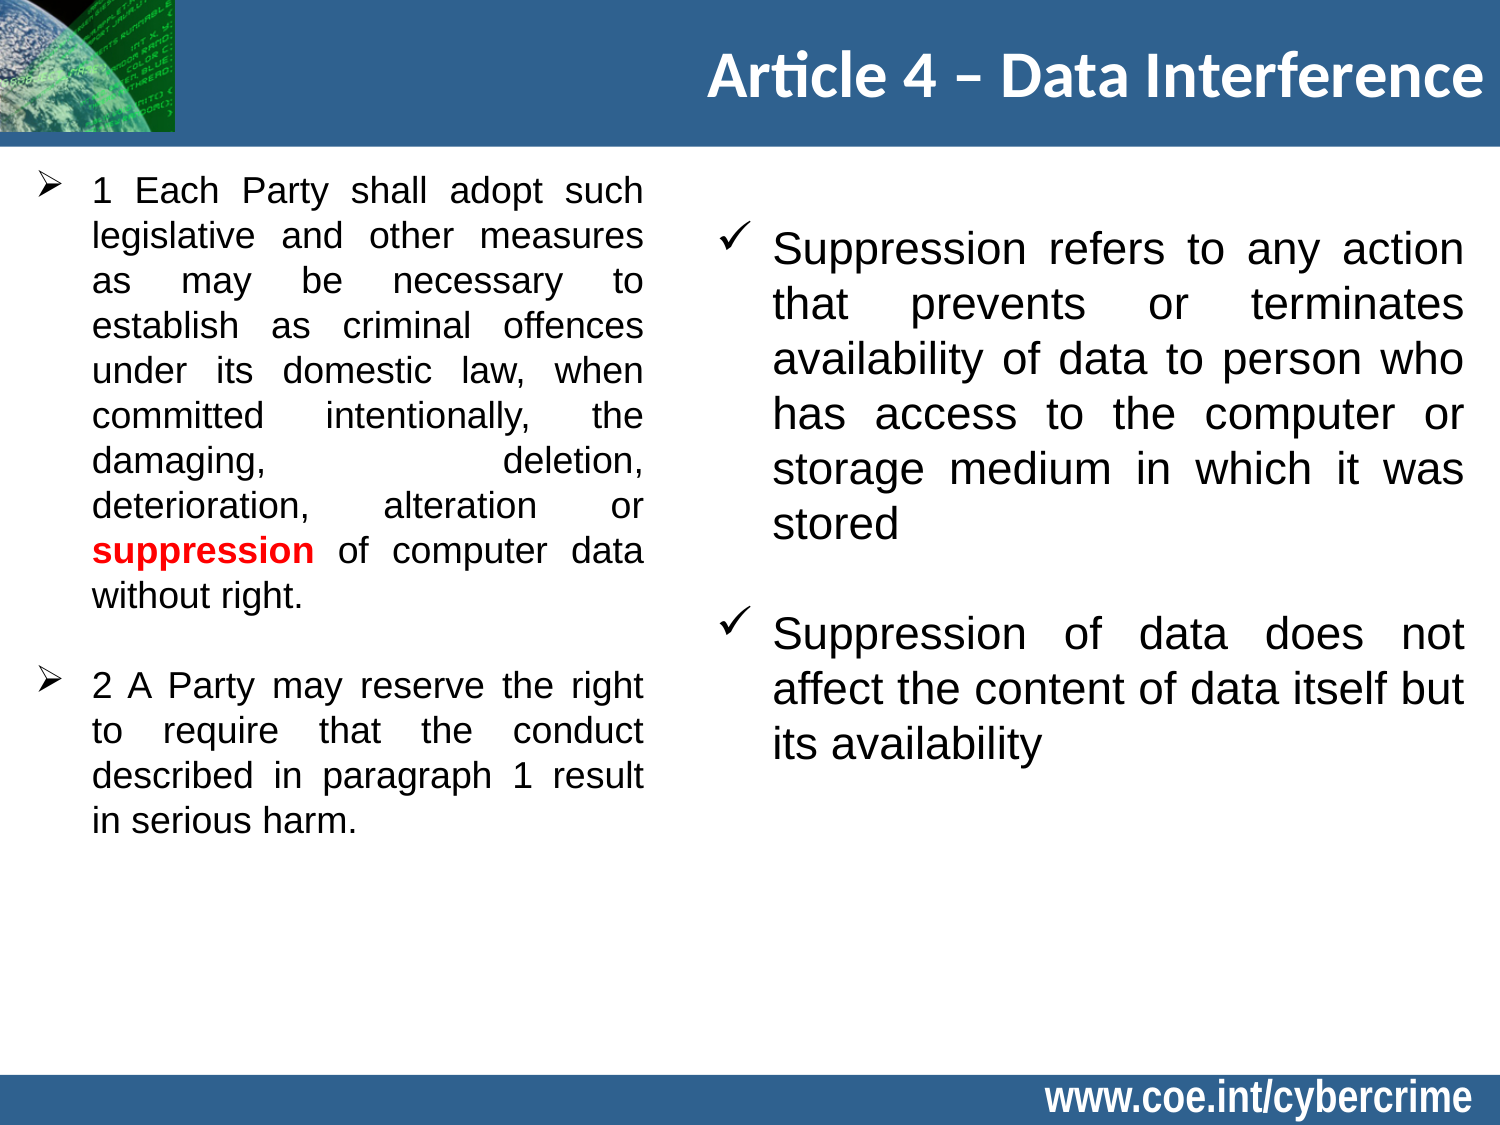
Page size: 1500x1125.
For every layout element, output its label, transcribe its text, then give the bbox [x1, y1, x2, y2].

text_box Suppression refers to any action that prevents or terminates availability of data to person who has access to the computer or storage medium in which it was stored Suppression of data does not affect the content of data itself but its availability [701, 211, 1480, 776]
picture [0, 0, 175, 132]
text_box Article 4 – Data Interference [0, 0, 1500, 149]
text_box 1 Each Party shall adopt such legislative and other measures as may be necessary to establish as criminal offences under its domestic law, when committed intentionally, the damaging, deletion, deterioration, alteration or suppression of computer data without right. 2 A Party may reserve the right to require that the conduct described in paragraph 1 result in serious harm. [20, 158, 659, 848]
text_box [0, 1073, 1030, 1125]
text_box www.coe.int/cybercrime [1030, 1059, 1500, 1125]
